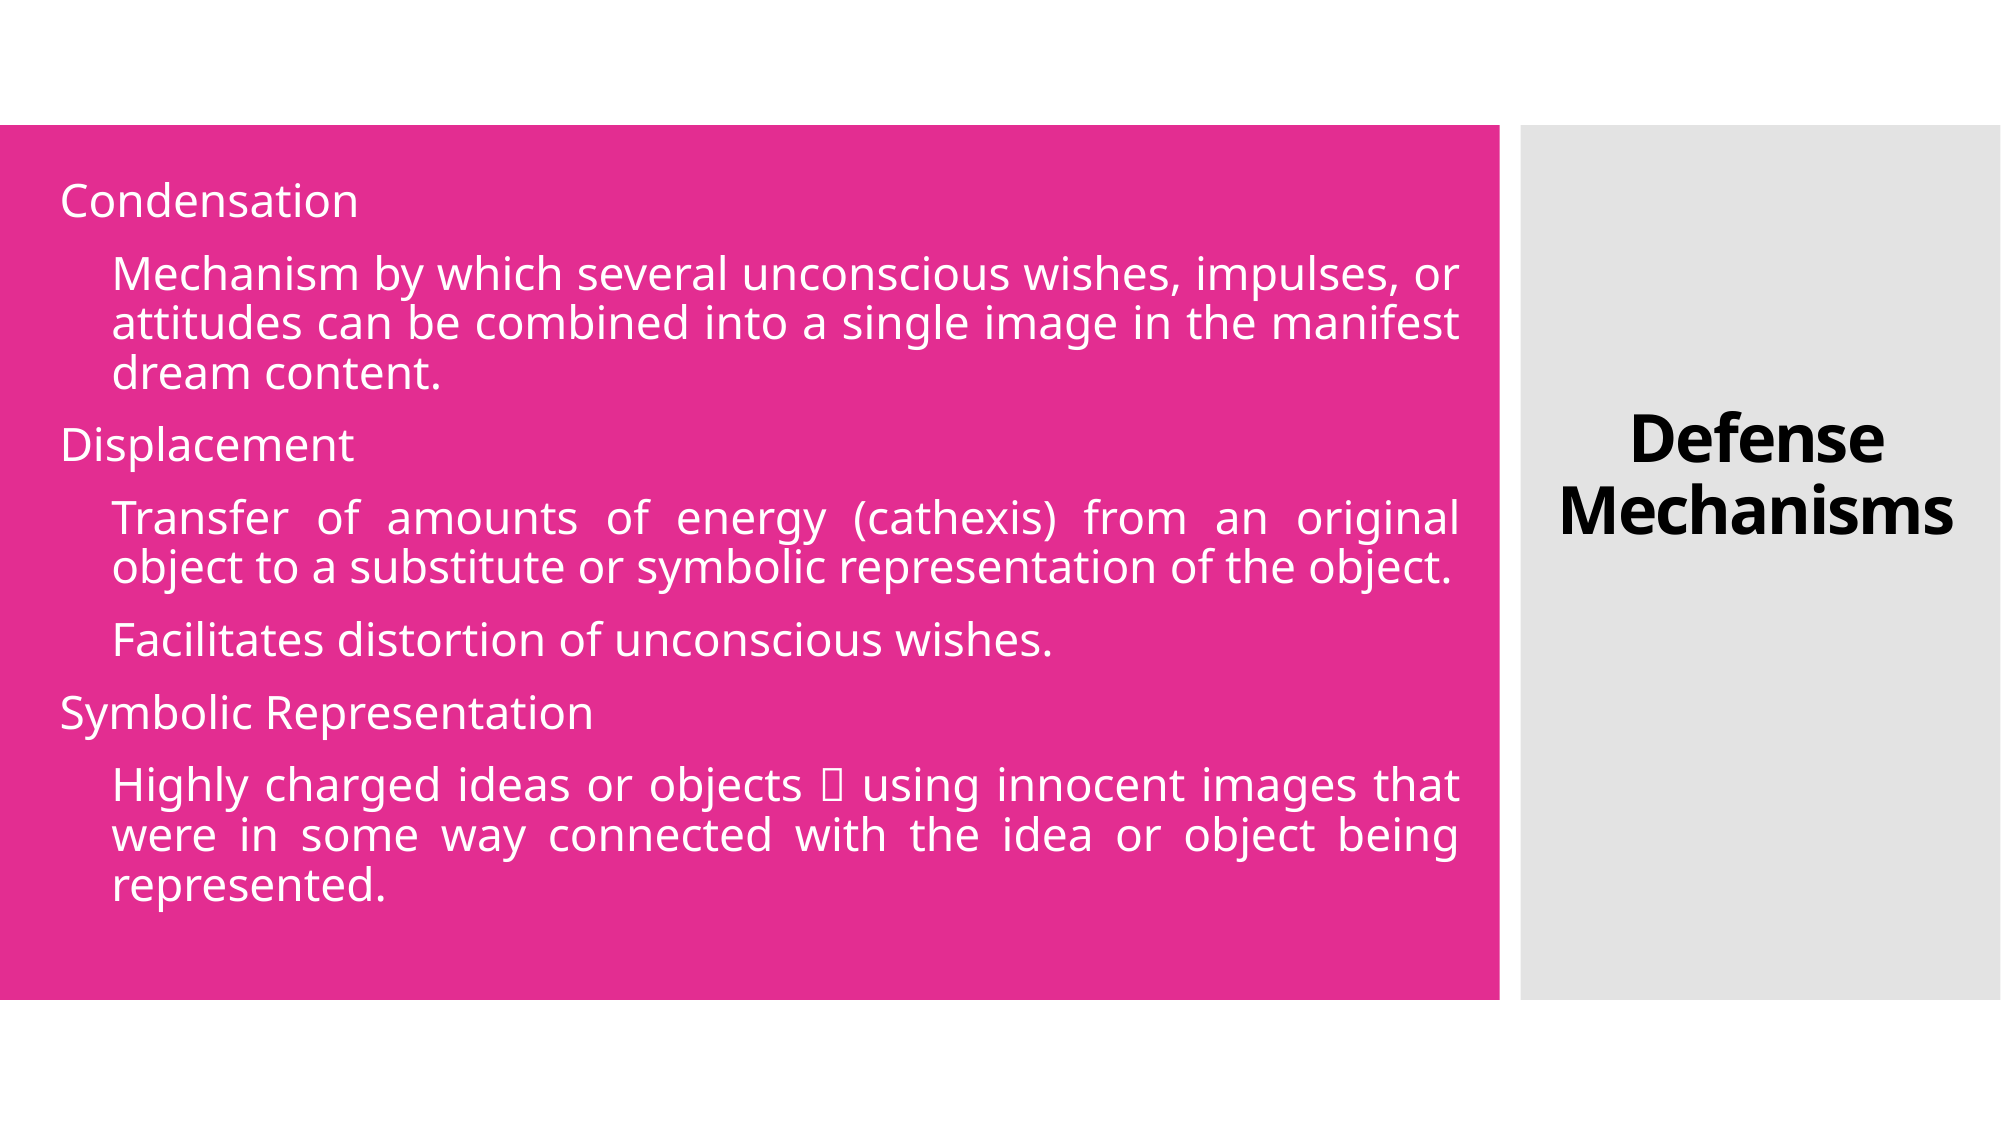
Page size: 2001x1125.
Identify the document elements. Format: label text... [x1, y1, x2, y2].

subtitle Condensation Mechanism by which several unconscious wishes, impulses, or attitudes can be combined into a single image in the manifest dream content. Displacement Transfer of amounts of energy (cathexis) from an original object to a substitute or symbolic representation of the object. Facilitates distortion of unconscious wishes. Symbolic Representation Highly charged ideas or objects  using innocent images that were in some way connected with the idea or object being represented. [44, 170, 1476, 965]
title Defense Mechanisms [1513, 403, 2000, 557]
